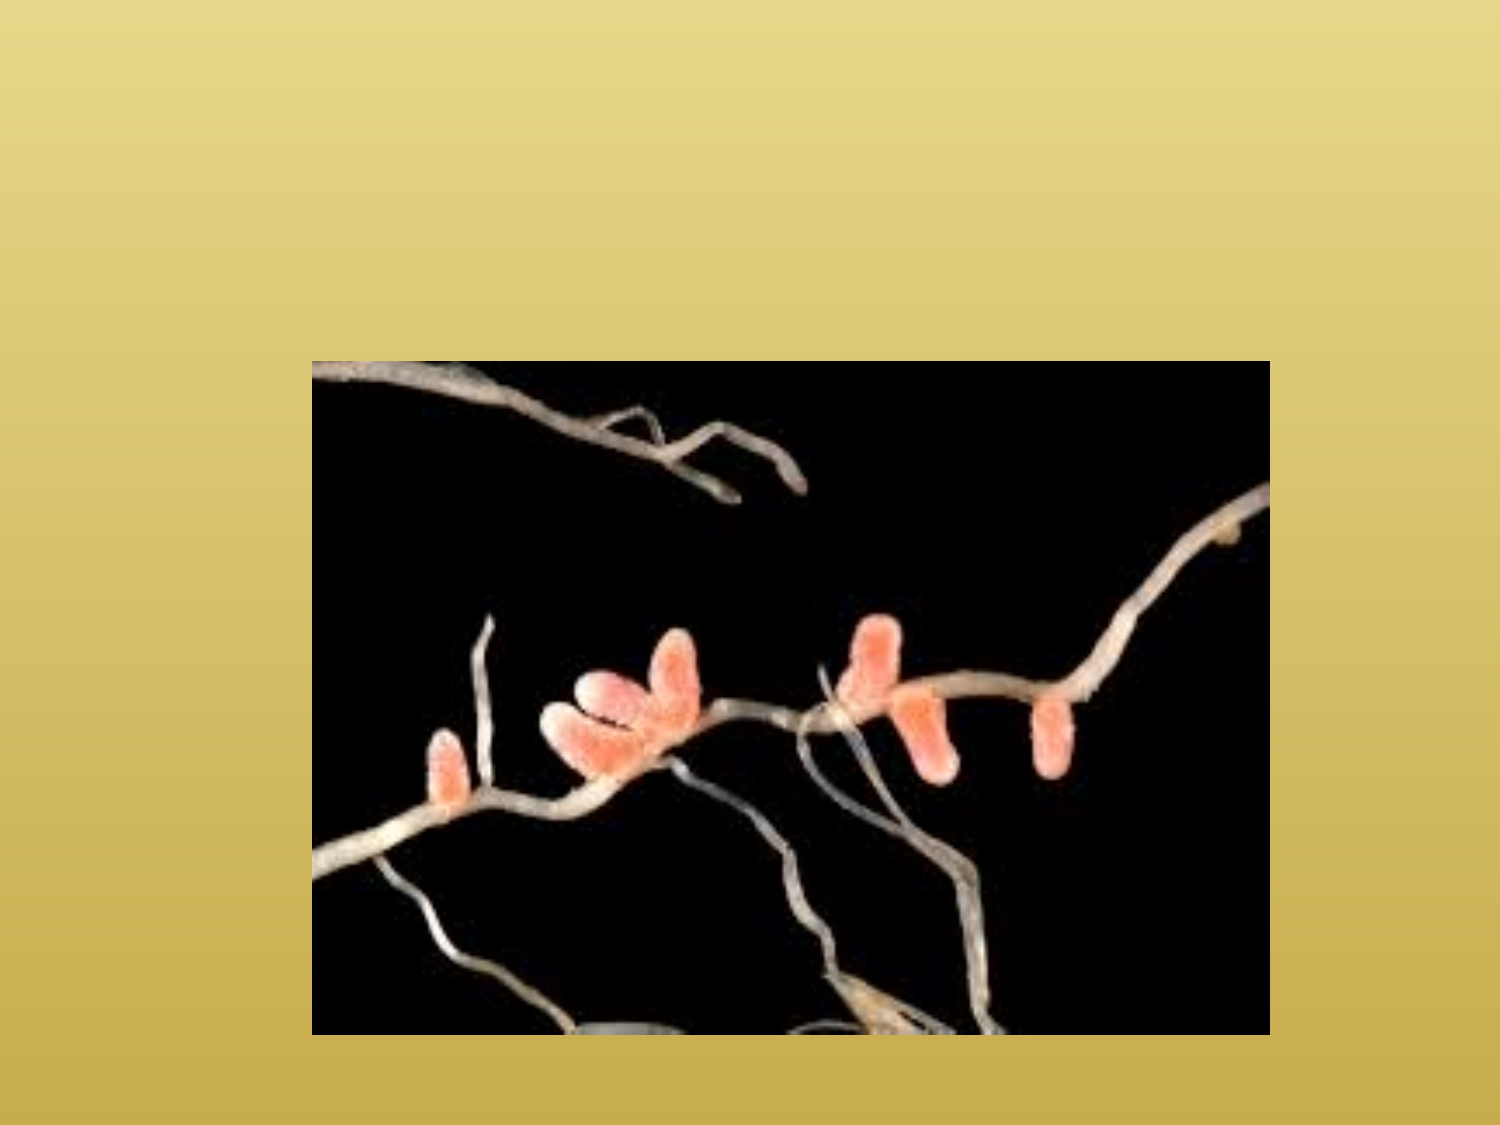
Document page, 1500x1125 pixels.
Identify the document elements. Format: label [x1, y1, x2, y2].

list [312, 361, 1270, 1036]
